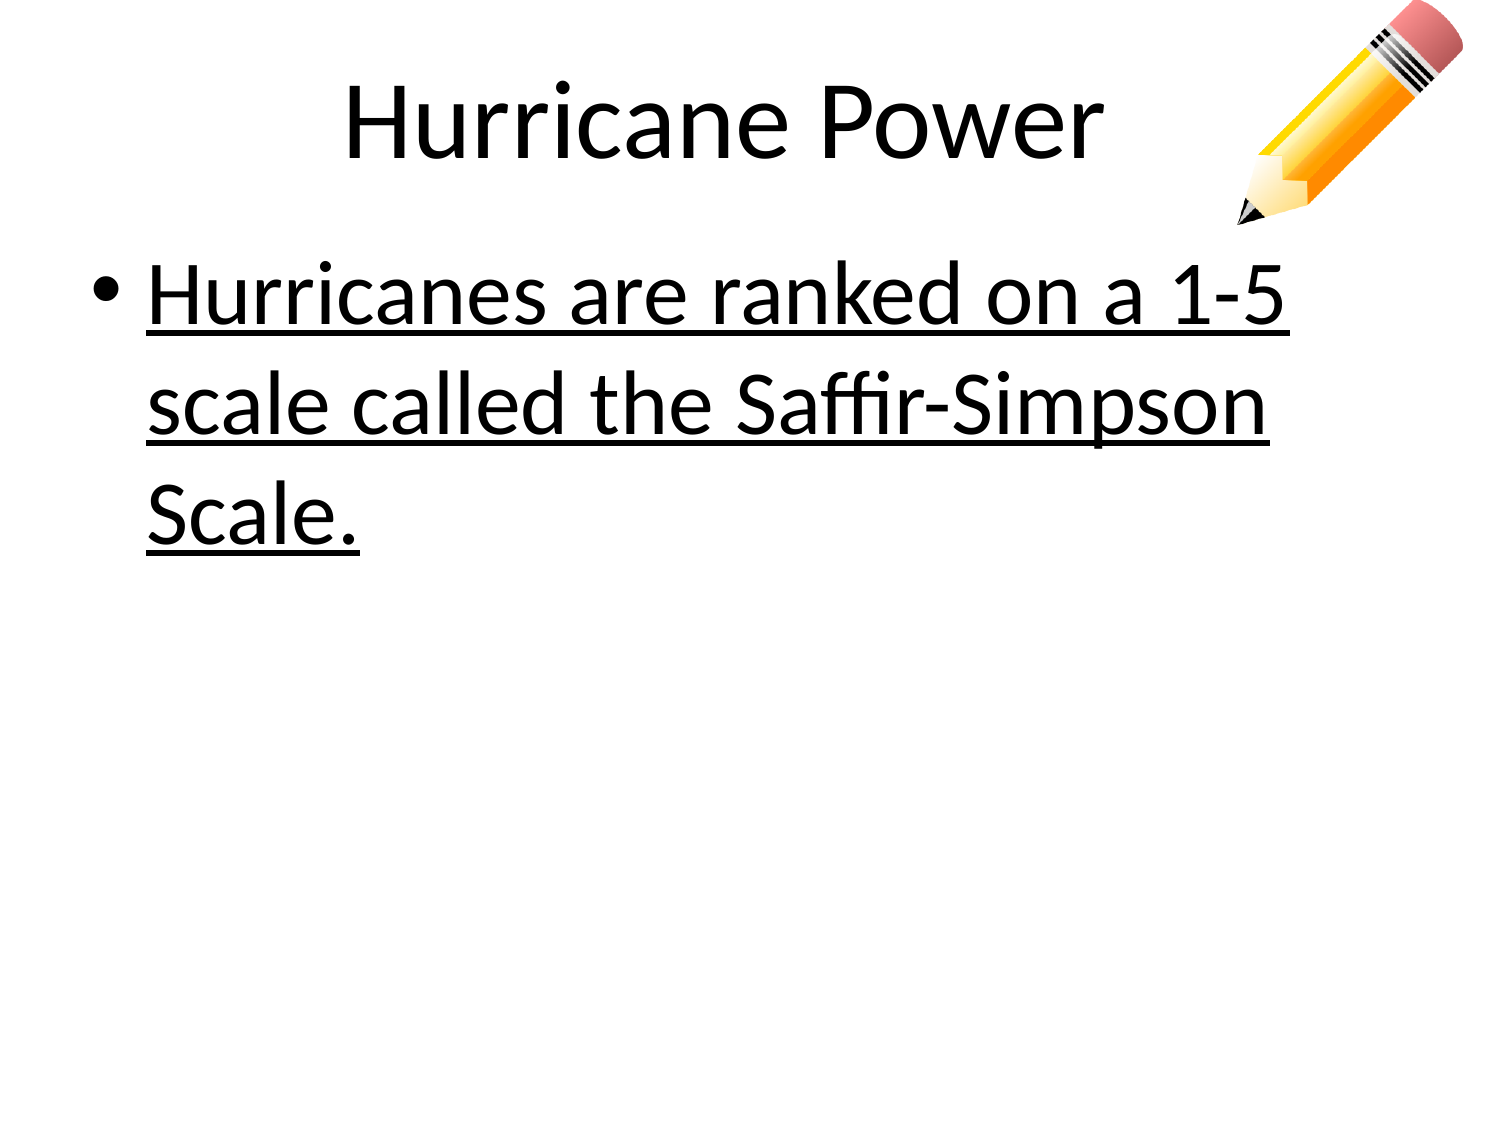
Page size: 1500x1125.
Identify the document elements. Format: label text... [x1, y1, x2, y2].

picture [1237, 0, 1463, 226]
list Hurricanes are ranked on a 1-5 scale called the Saffir-Simpson Scale. [75, 224, 1313, 1013]
title Hurricane Power [50, 0, 1235, 228]
